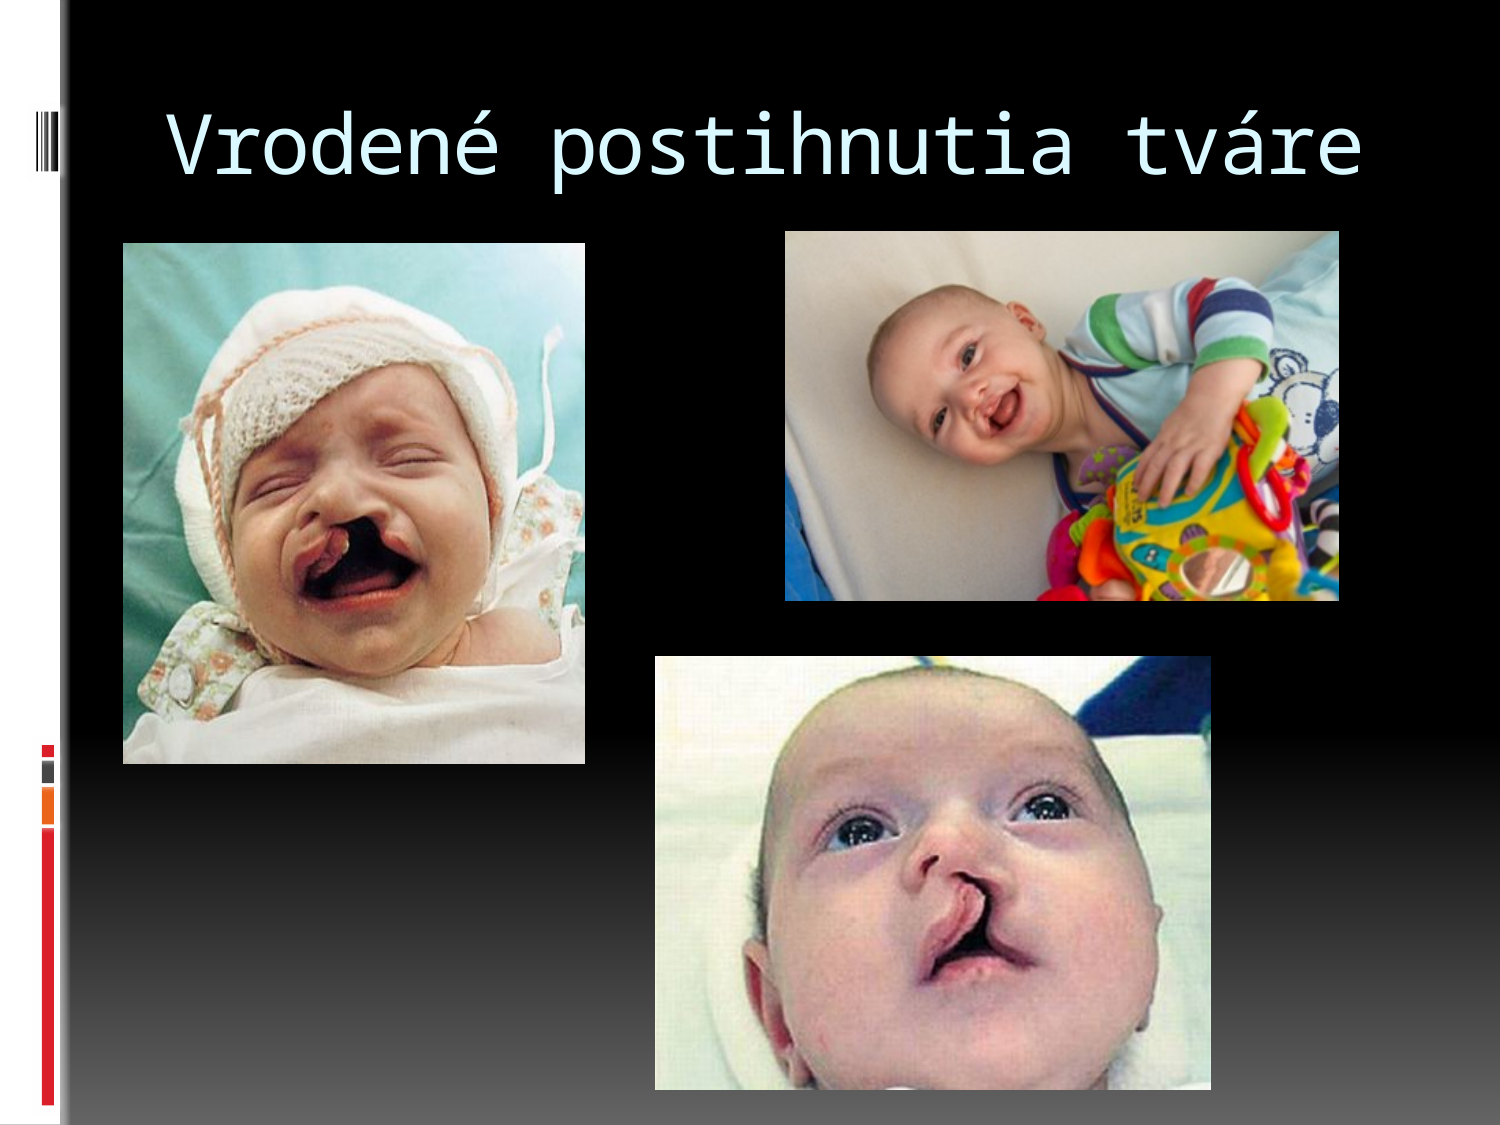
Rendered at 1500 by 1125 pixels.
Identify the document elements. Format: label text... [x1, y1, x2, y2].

picture [784, 231, 1339, 601]
picture [655, 656, 1212, 1090]
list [123, 243, 586, 764]
title Vrodené postihnutia tváre [150, 83, 1425, 234]
